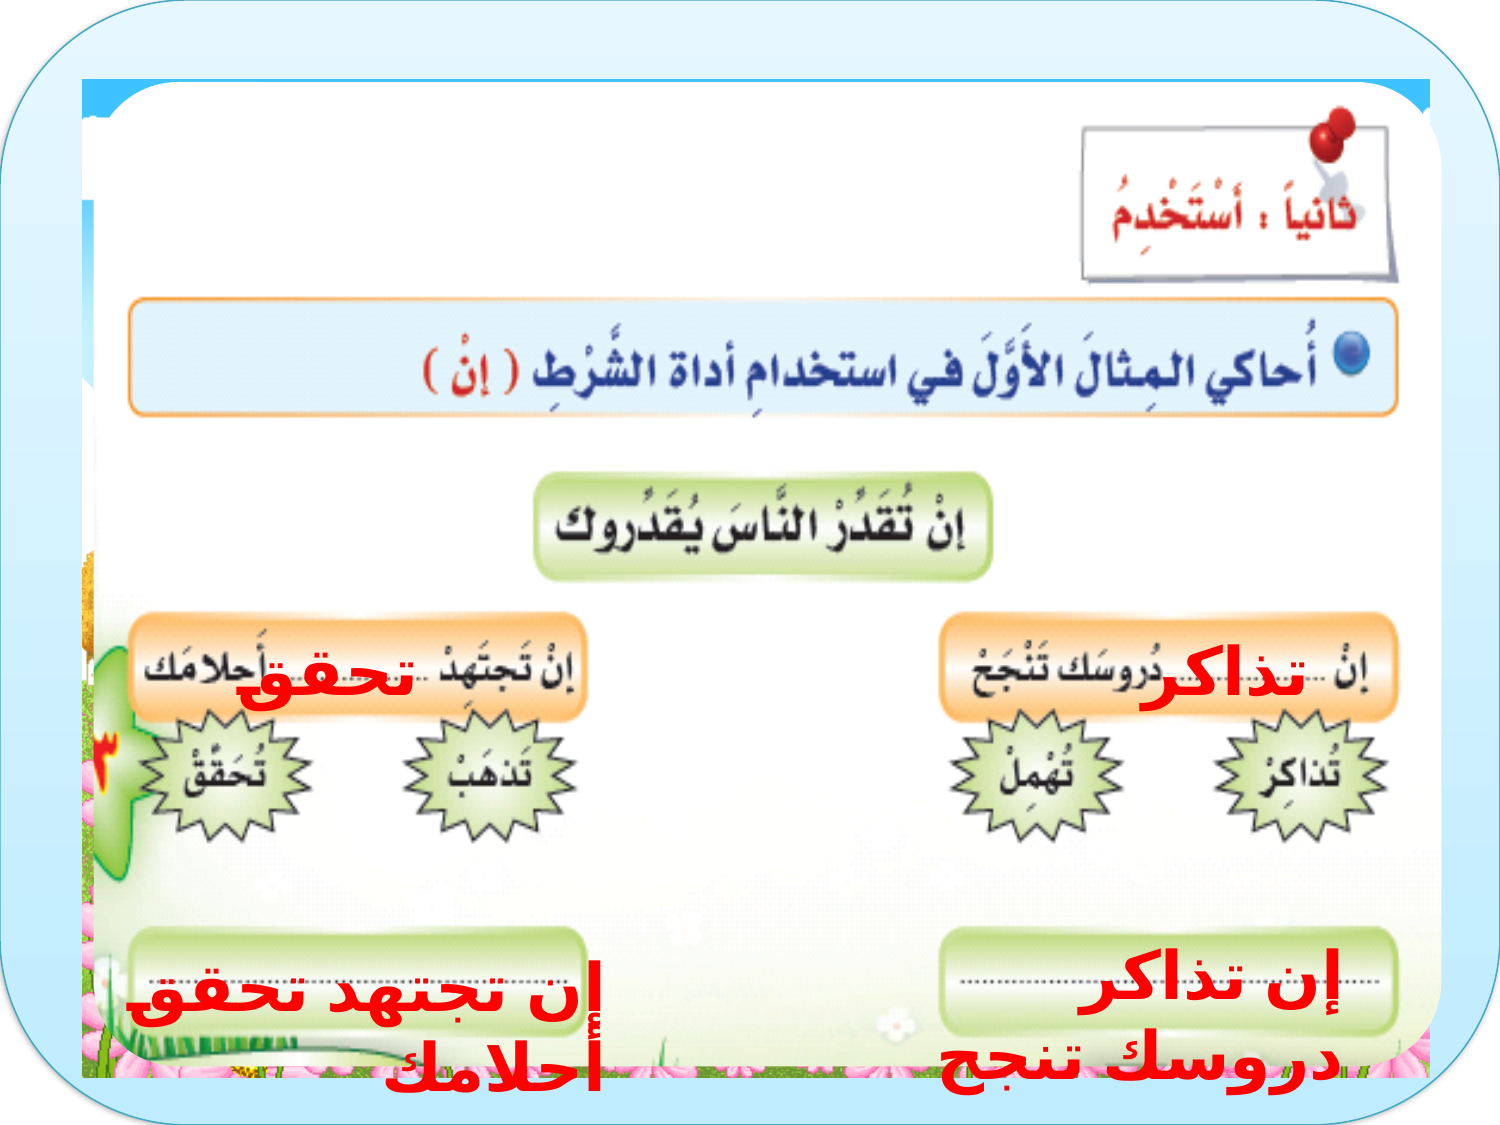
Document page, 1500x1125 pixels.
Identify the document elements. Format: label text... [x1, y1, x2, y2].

text_box [0, 0, 1500, 1125]
picture [81, 79, 1442, 1079]
text_box إن تجتهد تحقق أحلامك [58, 937, 622, 1113]
text_box إن تذاكر دروسك تنجح [843, 1086, 1360, 1101]
